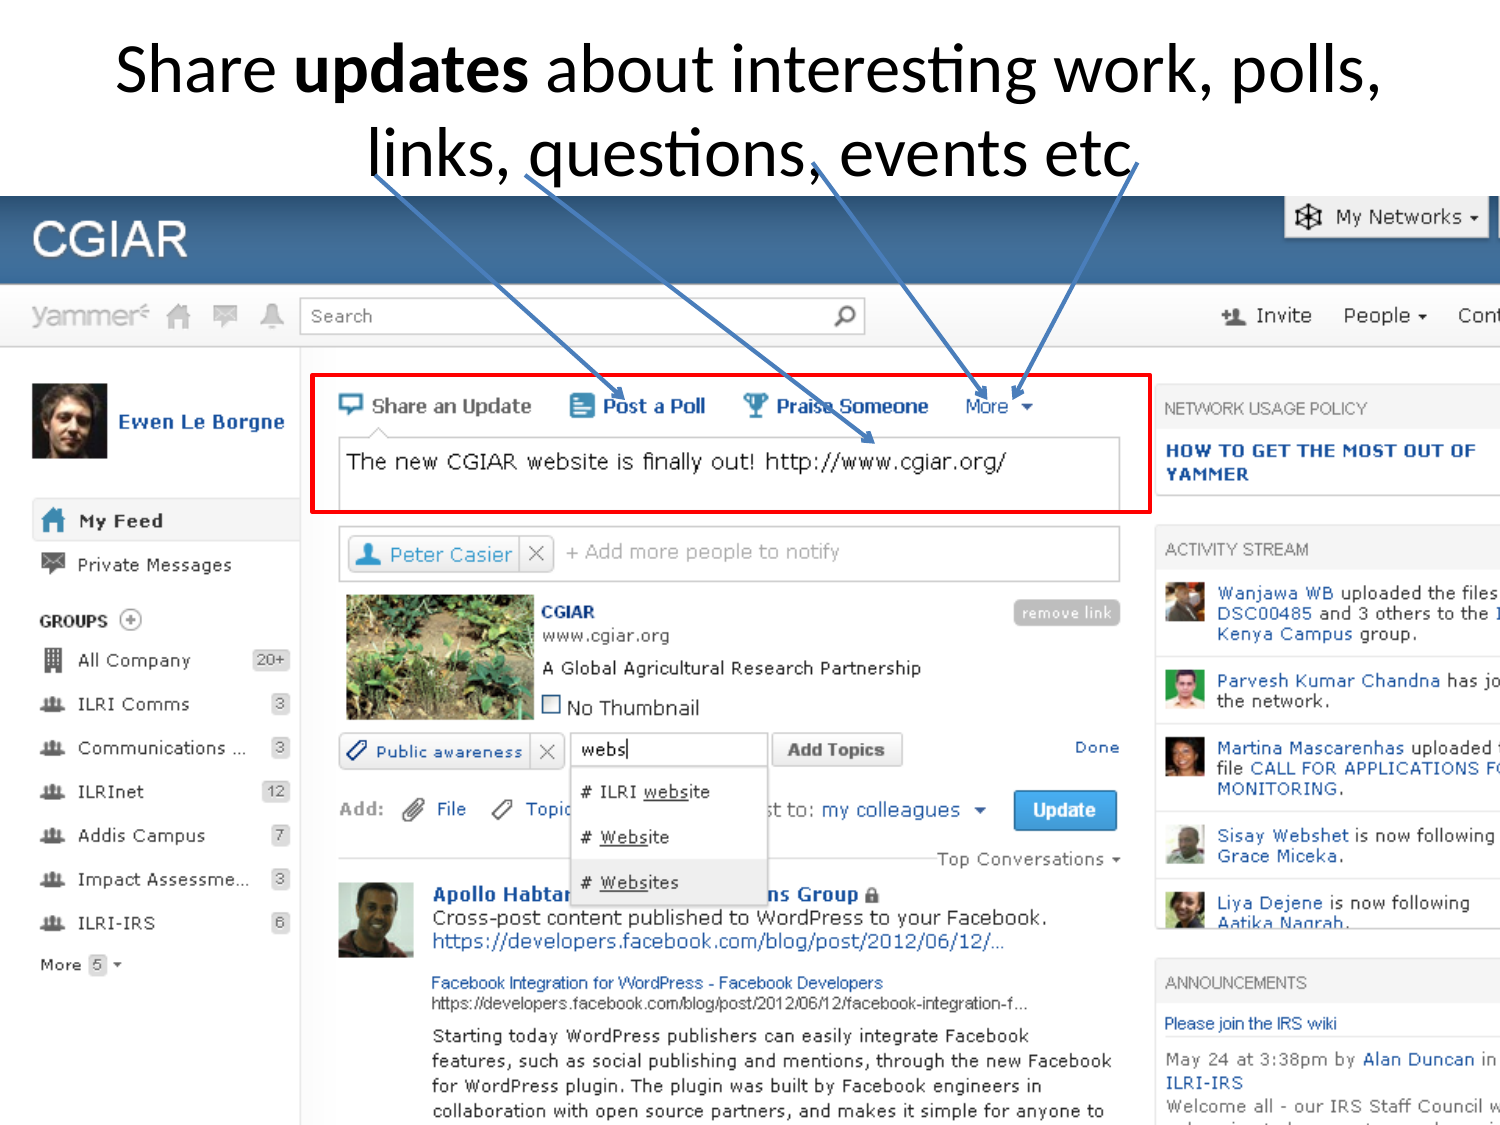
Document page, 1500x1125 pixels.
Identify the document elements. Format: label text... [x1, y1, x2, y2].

picture [0, 196, 1500, 1125]
text_box Share updates about interesting work, polls, links, questions, events etc [74, 12, 1425, 195]
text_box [374, 174, 626, 401]
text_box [812, 162, 988, 401]
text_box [1012, 162, 1138, 401]
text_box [524, 174, 876, 444]
